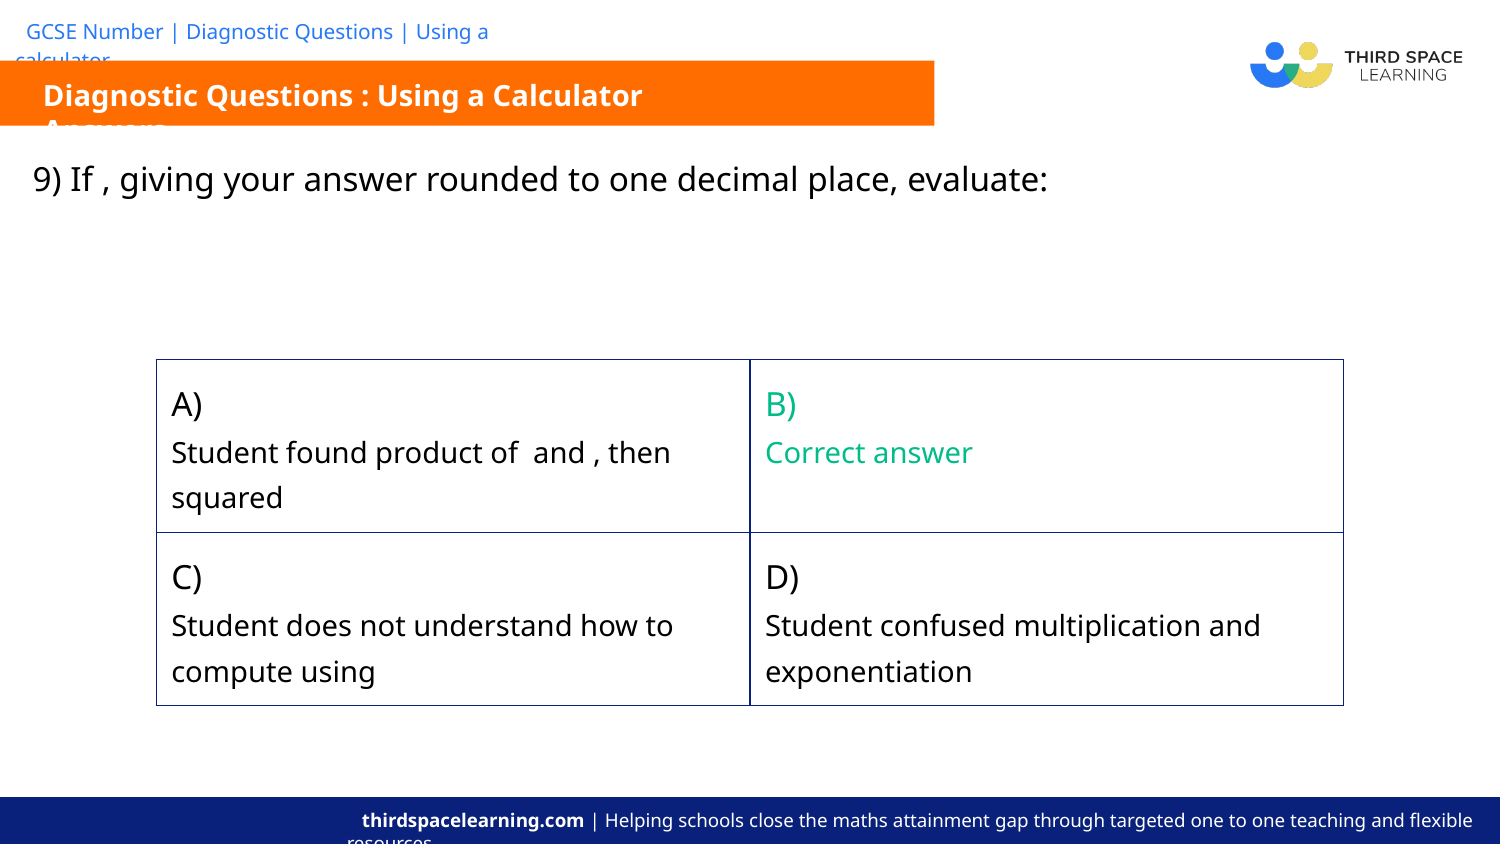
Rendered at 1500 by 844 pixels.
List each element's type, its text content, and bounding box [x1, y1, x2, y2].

text_box Diagnostic Questions : Using a Calculator Answers [27, 61, 778, 162]
picture [1250, 33, 1465, 99]
